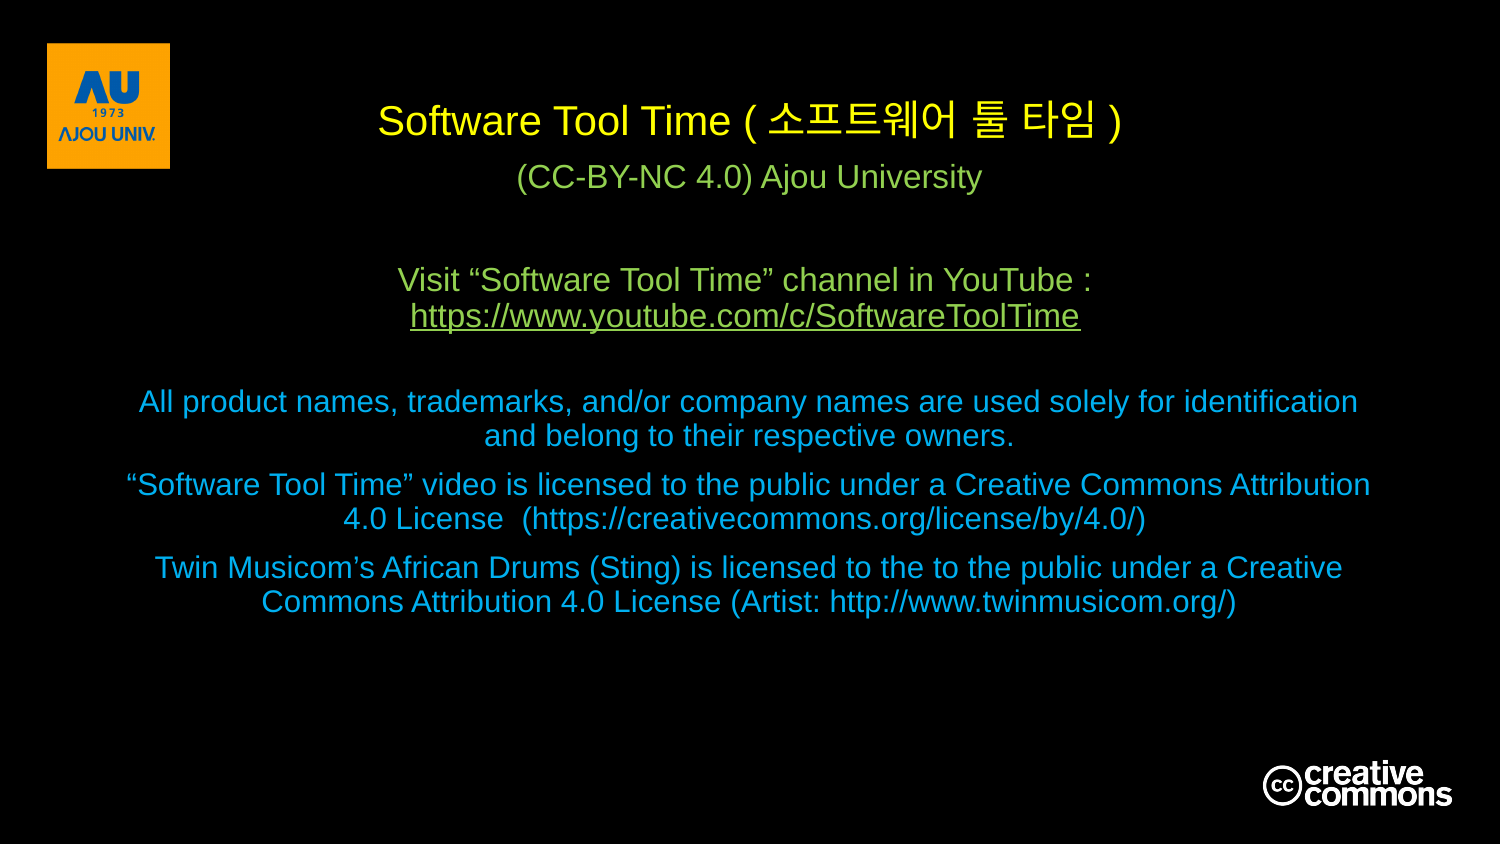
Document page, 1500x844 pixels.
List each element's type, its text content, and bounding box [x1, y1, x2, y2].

list Software Tool Time (소프트웨어 툴 타임) (CC-BY-NC 4.0) Ajou University Visit “Software Tool Time” channel in YouTube : https://www.youtube.com/c/SoftwareToolTime All product names, trademarks, and/or company names are used solely for identification and belong to their respective owners. “Software Tool Time” video is licensed to the public under a Creative Commons Attribution 4.0 License (https://creativecommons.org/license/by/4.0/) Twin Musicom’s African Drums (Sting) is licensed to the to the public under a Creative Commons Attribution 4.0 License (Artist: http://www.twinmusicom.org/) [103, 91, 1397, 760]
picture [1262, 759, 1453, 807]
picture [47, 43, 170, 169]
